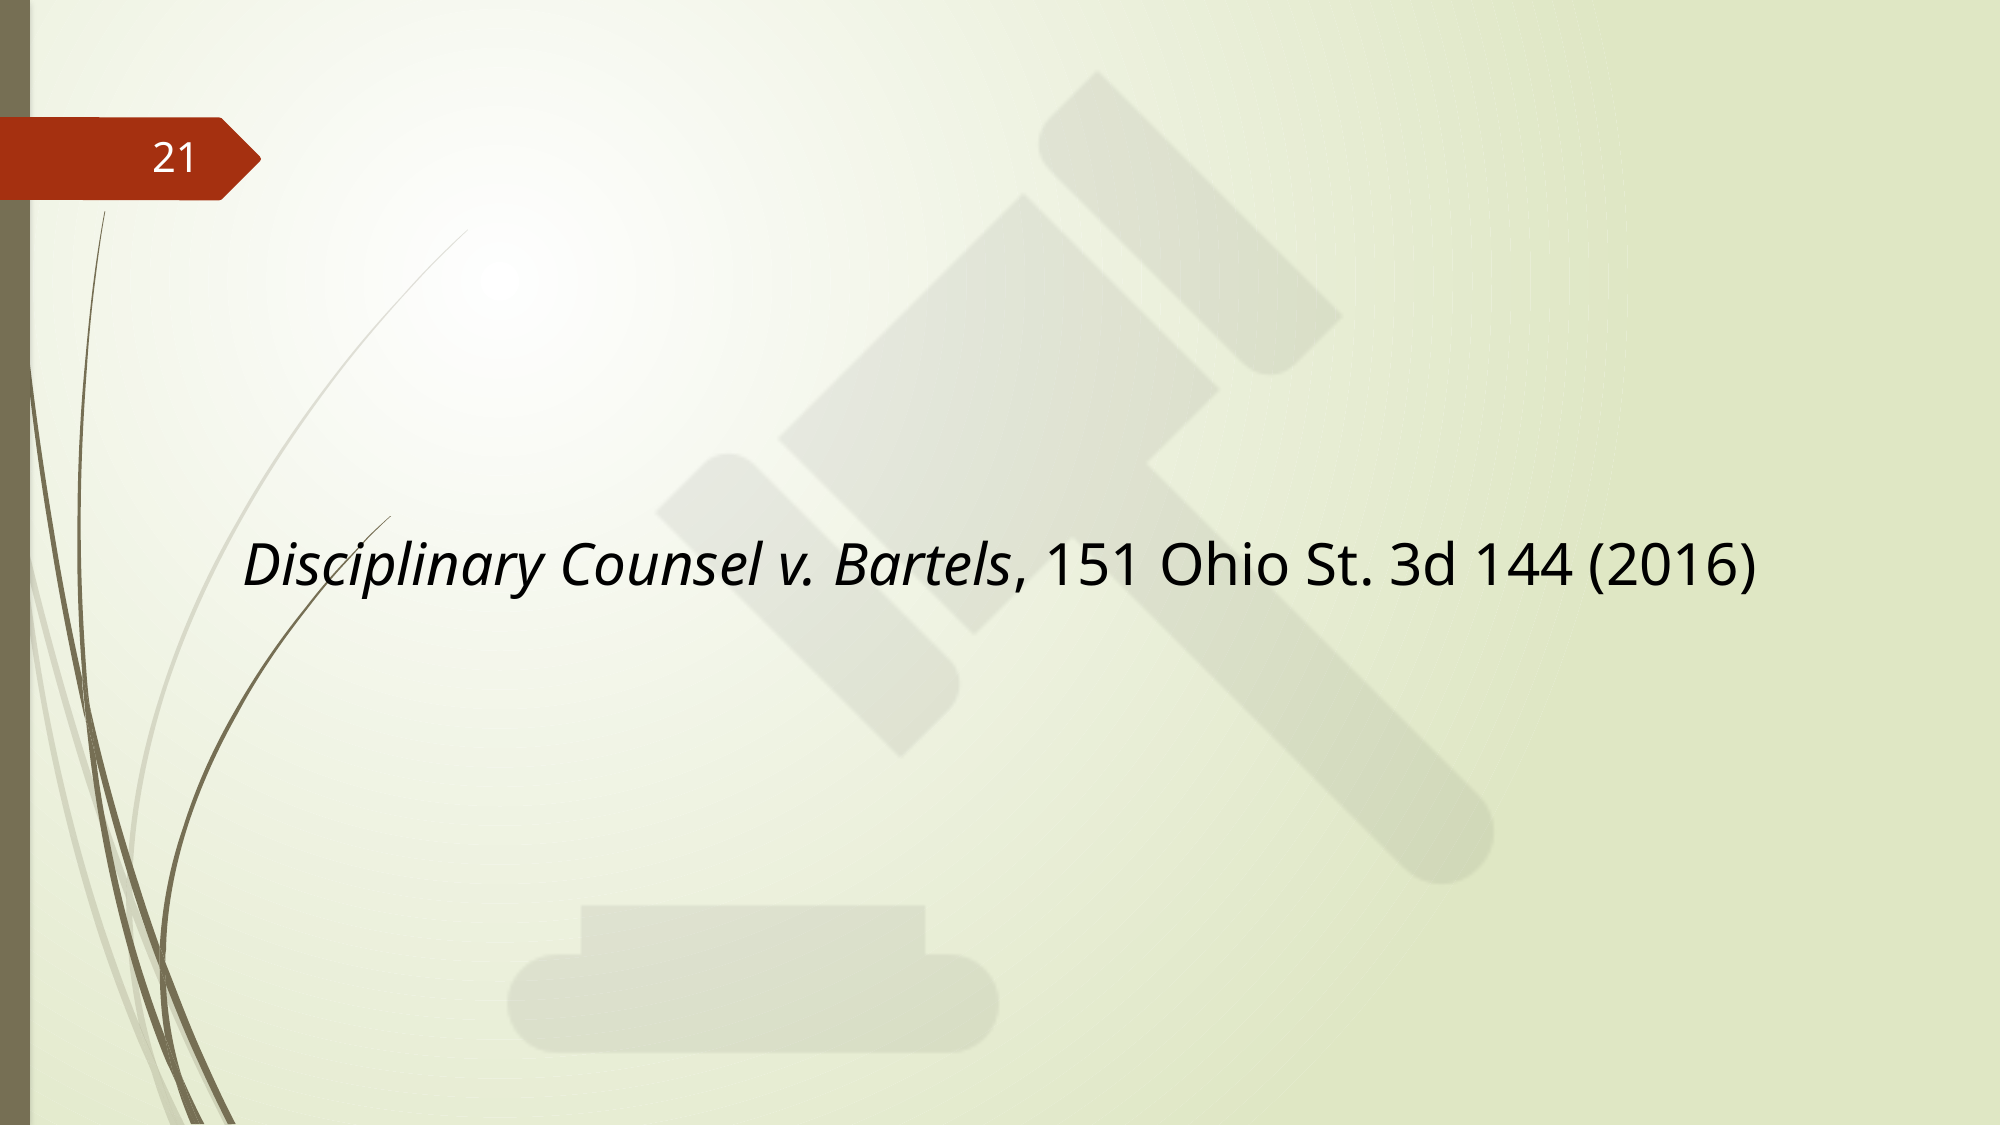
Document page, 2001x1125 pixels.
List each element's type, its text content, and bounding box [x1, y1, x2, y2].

text_box Disciplinary Counsel v. Bartels, 151 Ohio St. 3d 144 (2016) [228, 519, 406, 605]
picture [410, 0, 1590, 1125]
slide_number 21 [87, 129, 216, 190]
text_box Disciplinary Counsel v. Bartels, 151 Ohio St. 3d 144 (2016) [1592, 519, 1772, 605]
